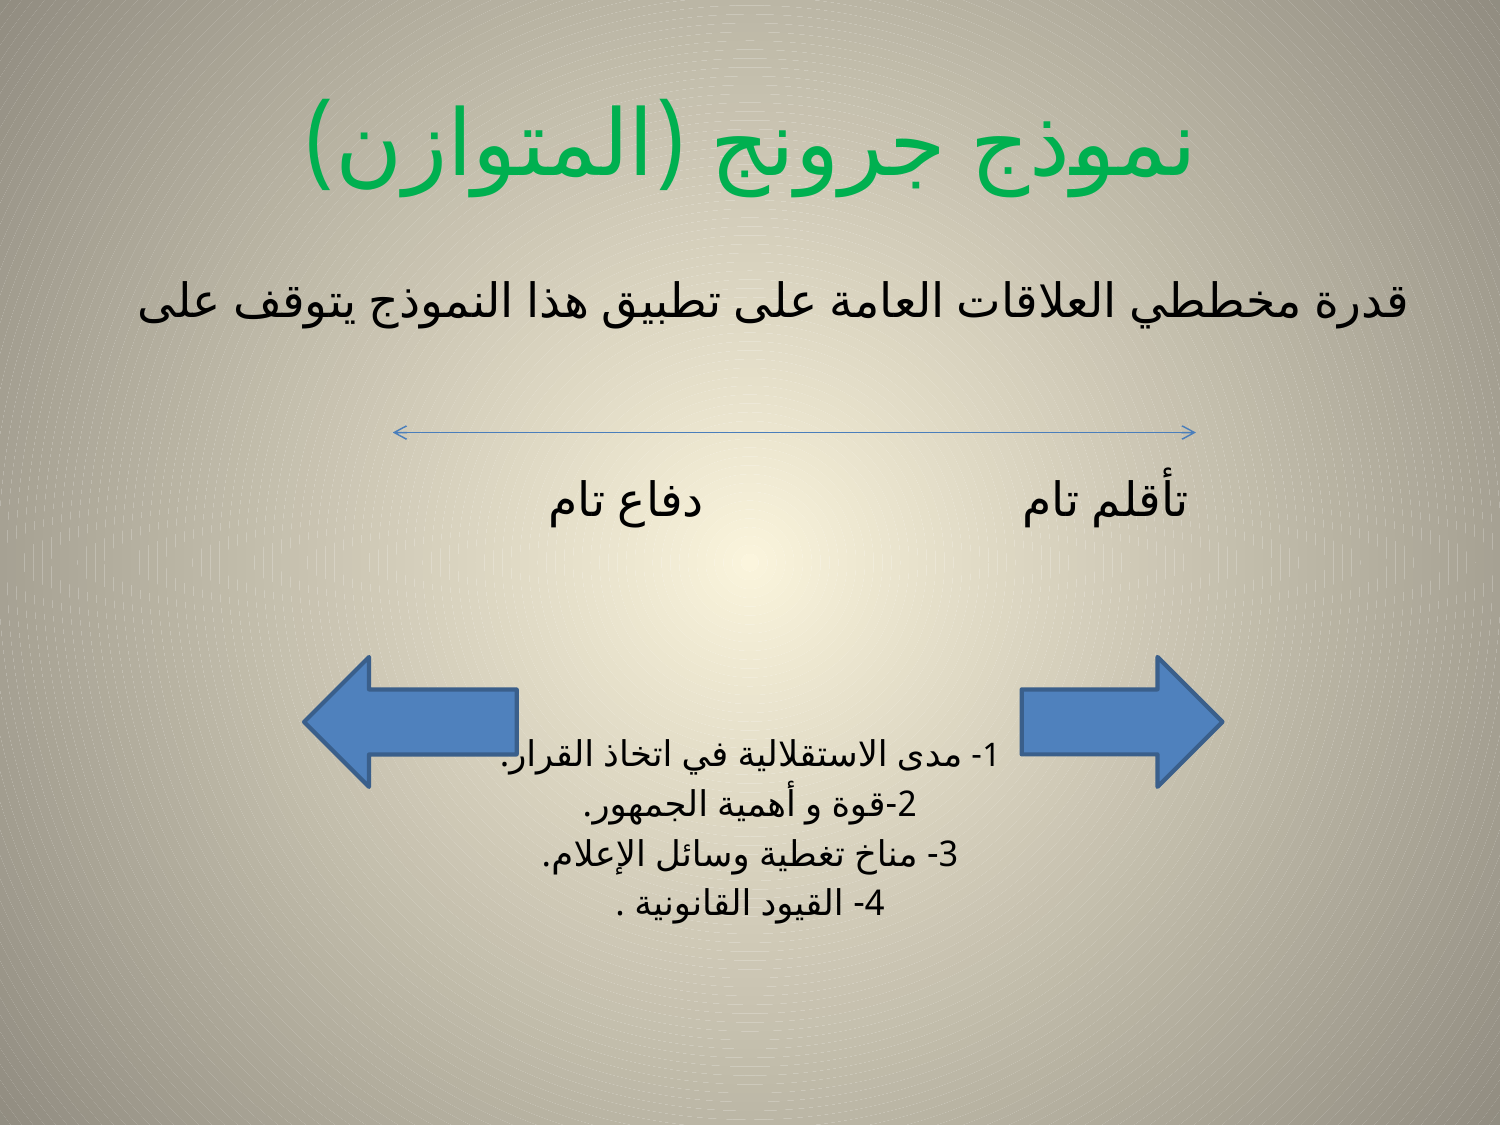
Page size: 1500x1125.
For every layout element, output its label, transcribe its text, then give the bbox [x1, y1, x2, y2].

list قدرة مخططي العلاقات العامة على تطبيق هذا النموذج يتوقف على تأقلم تام دفاع تام 1- مدى الاستقلالية في اتخاذ القرار. 2-قوة و أهمية الجمهور. 3- مناخ تغطية وسائل الإعلام. 4- القيود القانونية . [75, 262, 1425, 1005]
title نموذج جرونج (المتوازن) [75, 45, 1425, 233]
text_box [301, 655, 519, 789]
text_box [1019, 654, 1225, 789]
